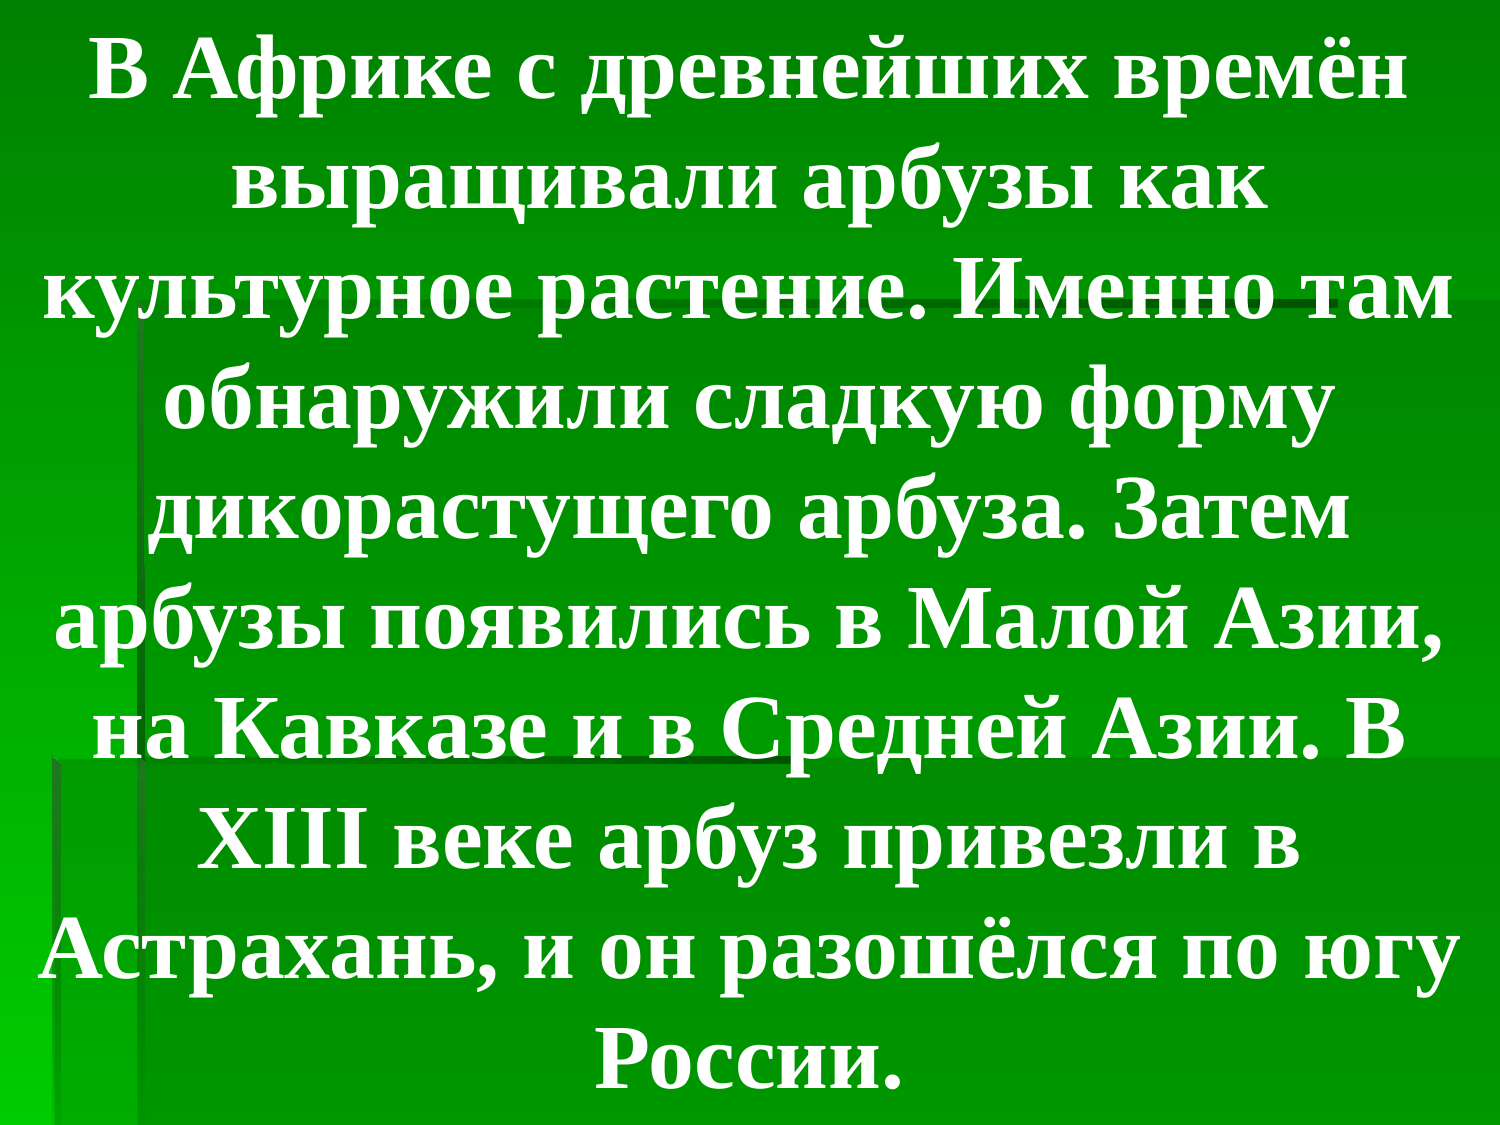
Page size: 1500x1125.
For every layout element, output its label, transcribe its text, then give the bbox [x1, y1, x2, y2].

text_box В Африке с древнейших времён выращивали арбузы как культурное растение. Именно там обнаружили сладкую форму дикорастущего арбуза. Затем арбузы появились в Малой Азии, на Кавказе и в Средней Азии. В XIII веке арбуз привезли в Астрахань, и он разошёлся по югу России. [0, 0, 1500, 1115]
